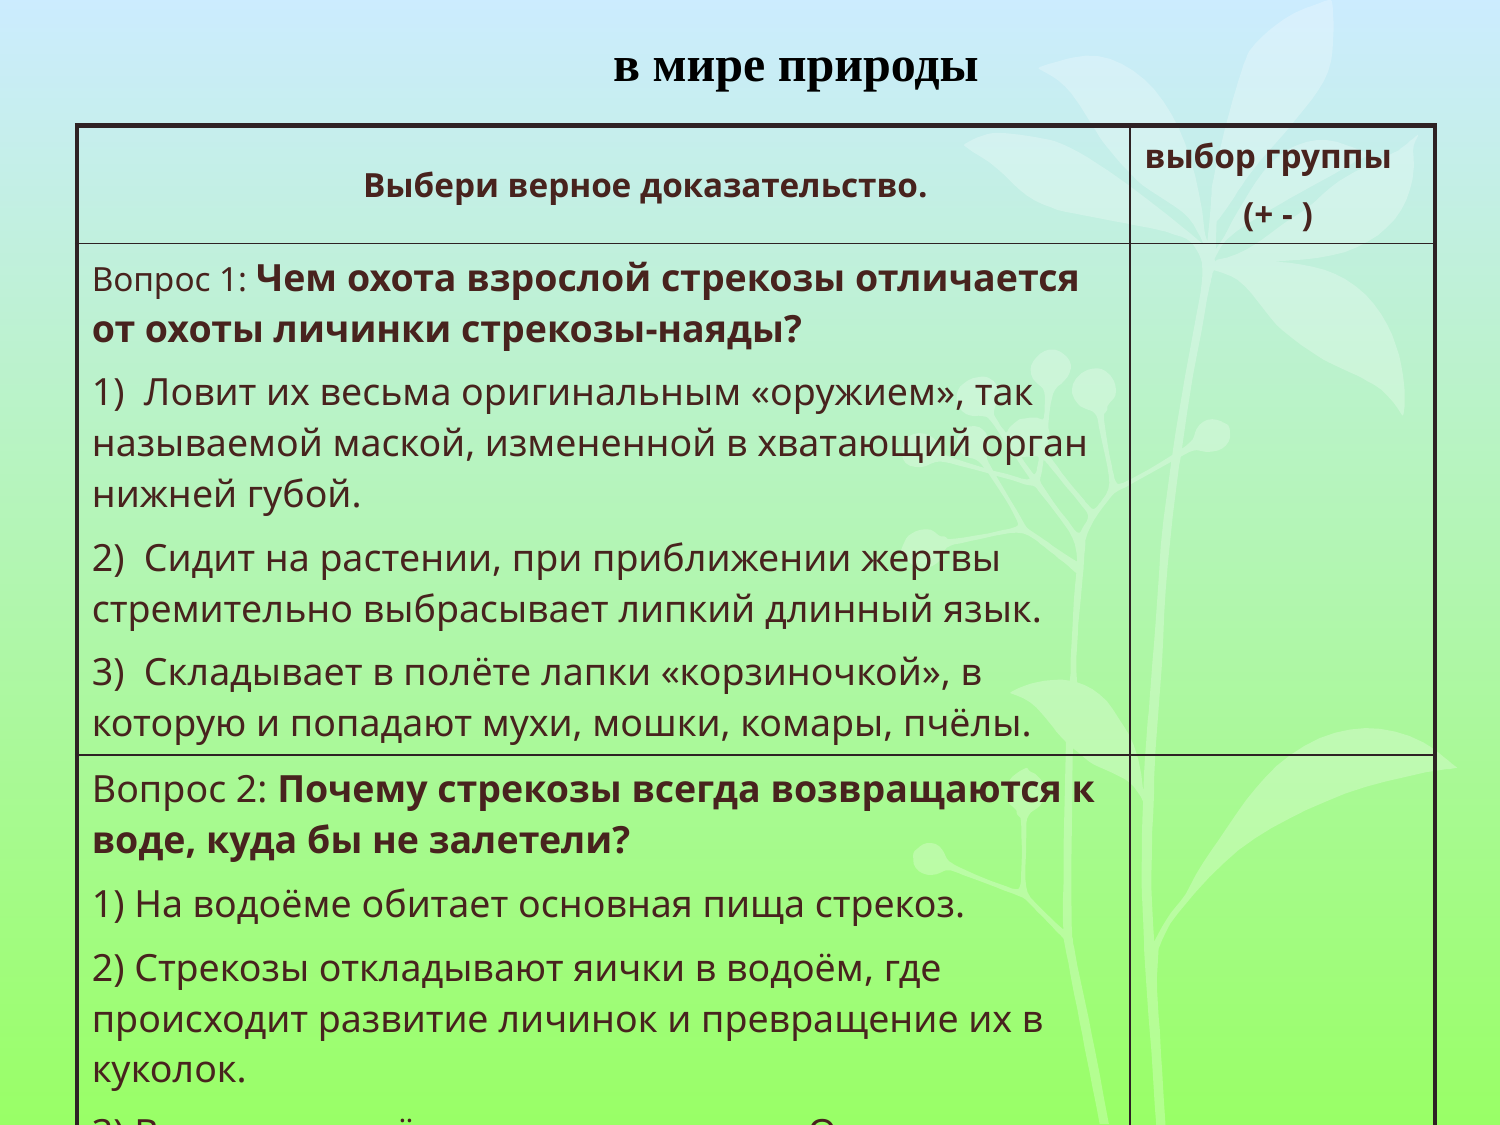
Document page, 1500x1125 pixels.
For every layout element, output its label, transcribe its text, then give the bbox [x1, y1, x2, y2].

list в мире природы [41, 31, 1451, 102]
table_cell [1131, 244, 1433, 754]
table_cell Вопрос 2: Почему стрекозы всегда возвращаются к воде, куда бы не залетели? 1) На водоёме обитает основная пища стрекоз. 2) Стрекозы откладывают яички в водоём, где происходит развитие личинок и превращение их в куколок. 3) Вдали от водоёма стрекозам жарко. Они плохо переносят жару, прилетают к воде освежиться. [79, 756, 1129, 1125]
table_header выбор группы (+ - ) [1131, 128, 1433, 243]
table_cell Вопрос 1: Чем охота взрослой стрекозы отличается от охоты личинки стрекозы-наяды? 1) Ловит их весьма оригинальным «оружием», так называемой маской, измененной в хватающий орган нижней губой. 2) Сидит на растении, при приближении жертвы стремительно выбрасывает липкий длинный язык. 3) Складывает в полёте лапки «корзиночкой», в которую и попадают мухи, мошки, комары, пчёлы. [79, 244, 1129, 754]
table_header Выбери верное доказательство. [79, 128, 1129, 243]
table_cell [1131, 756, 1433, 1125]
